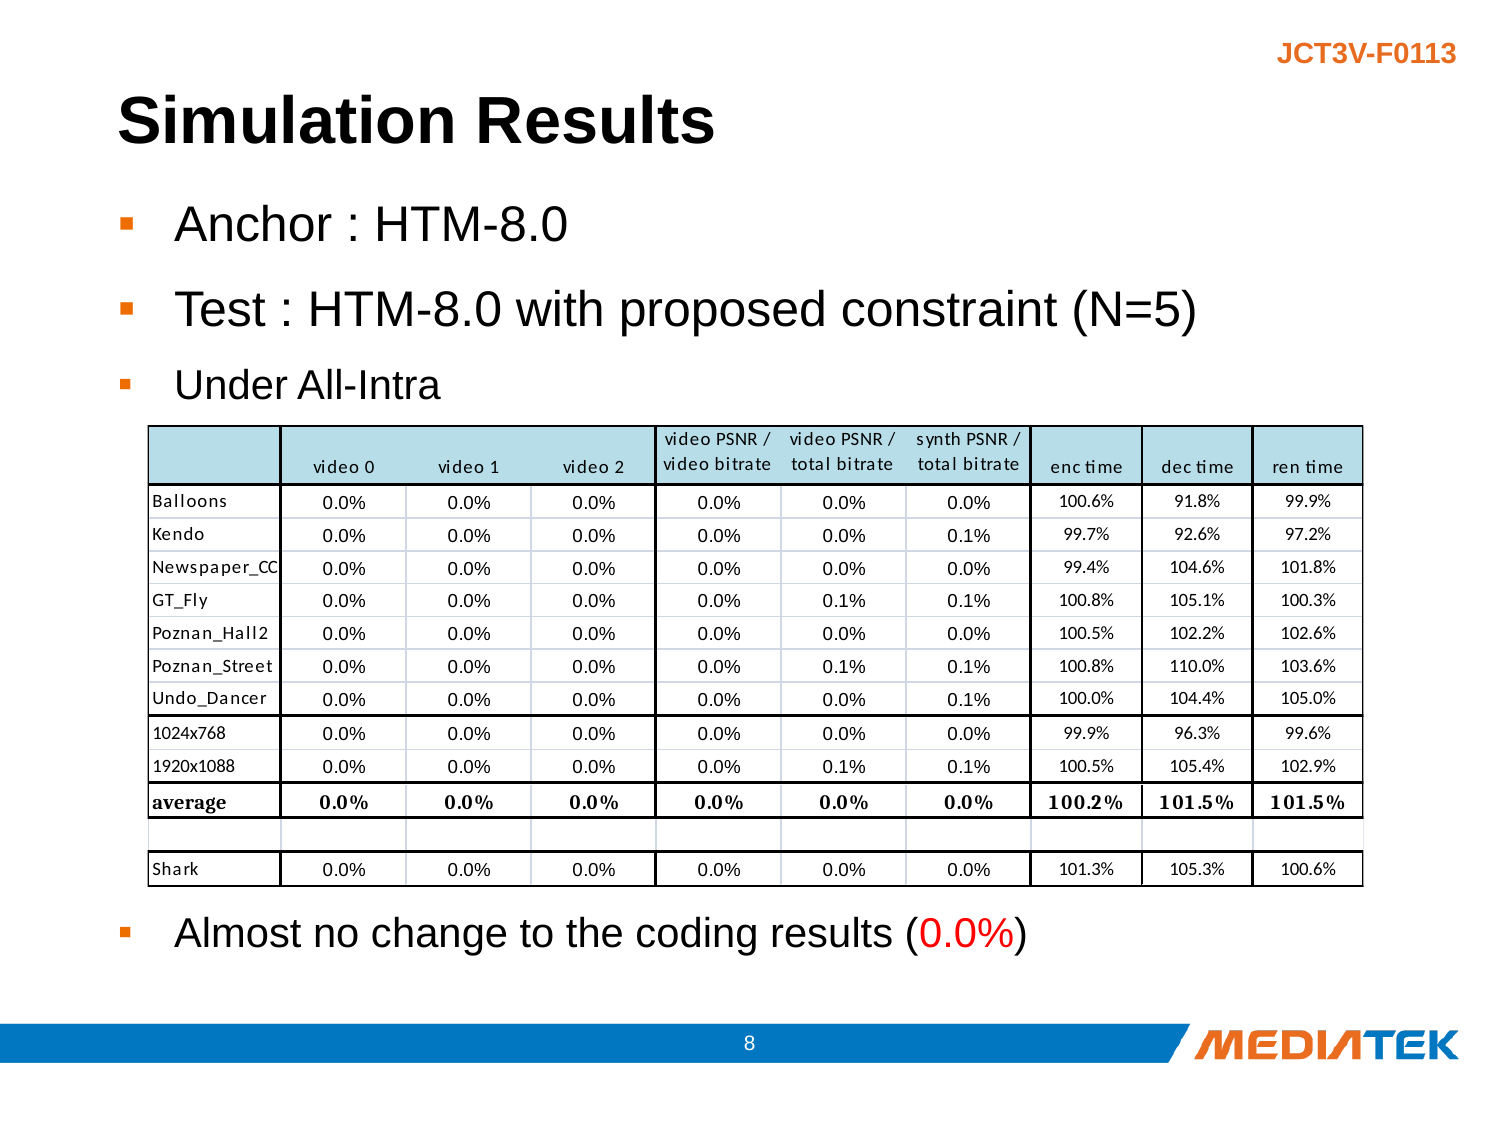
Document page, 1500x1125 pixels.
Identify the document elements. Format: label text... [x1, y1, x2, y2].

picture [147, 424, 1366, 888]
picture [789, 1023, 1459, 1063]
list Anchor : HTM-8.0 Test : HTM-8.0 with proposed constraint (N=5) Under All-Intra Almost no change to the coding results (0.0%) [102, 184, 1425, 998]
slide_number 7 [711, 1022, 789, 1090]
picture [0, 1023, 711, 1063]
title Simulation Results [101, 62, 1425, 172]
